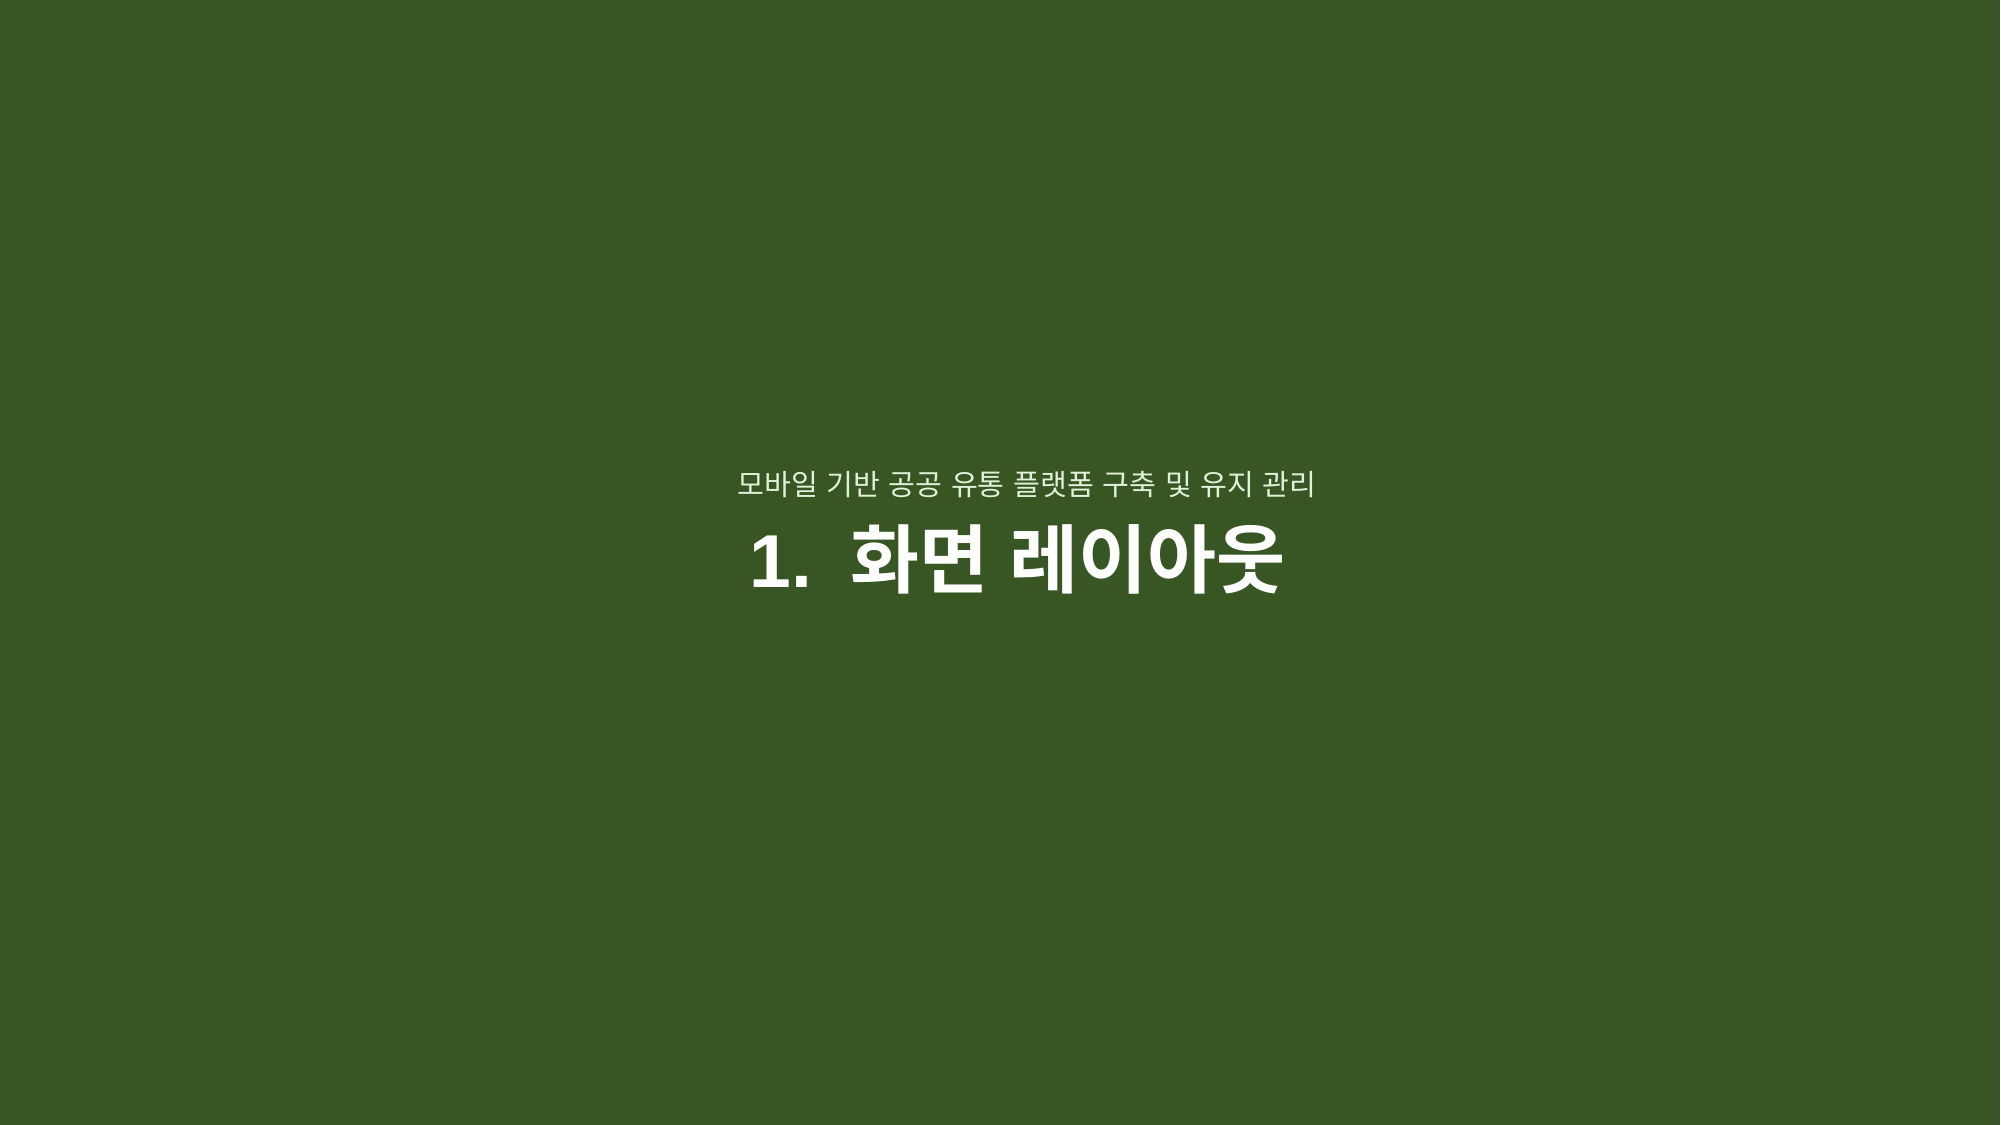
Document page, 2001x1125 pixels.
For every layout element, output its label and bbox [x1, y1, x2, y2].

text_box [579, 426, 1475, 611]
